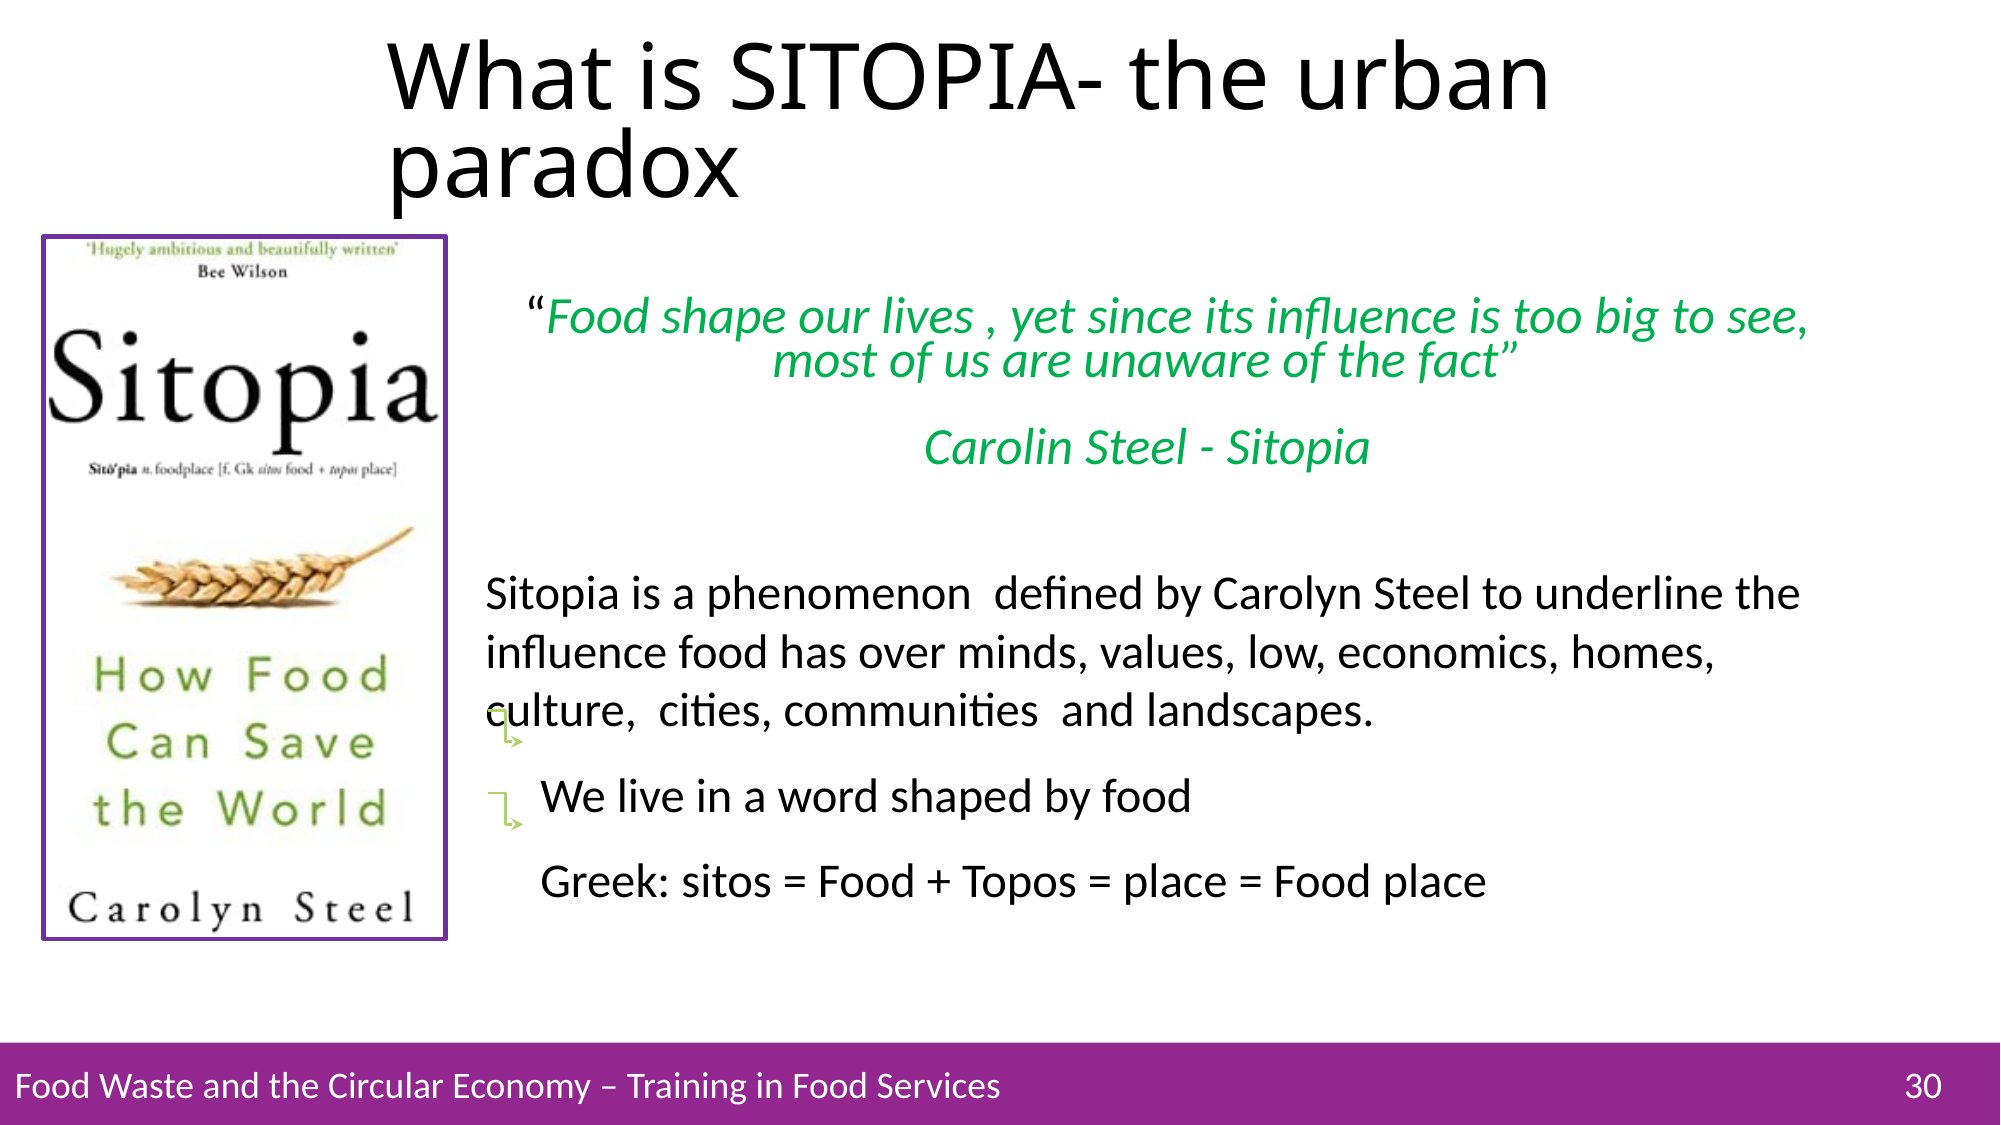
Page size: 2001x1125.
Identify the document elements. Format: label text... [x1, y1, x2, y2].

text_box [487, 793, 524, 825]
picture [45, 238, 443, 937]
text_box “Food shape our lives , yet since its influence is too big to see, most of us are unaware of the fact” Carolin Steel - Sitopia Sitopia is a phenomenon defined by Carolyn Steel to underline the influence food has over minds, values, low, economics, homes, culture, cities, communities and landscapes. We live in a word shaped by food Greek: sitos = Food + Topos = place = Food place [470, 290, 1837, 918]
text_box What is SITOPIA- the urban paradox [371, 15, 1756, 239]
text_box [487, 710, 524, 742]
